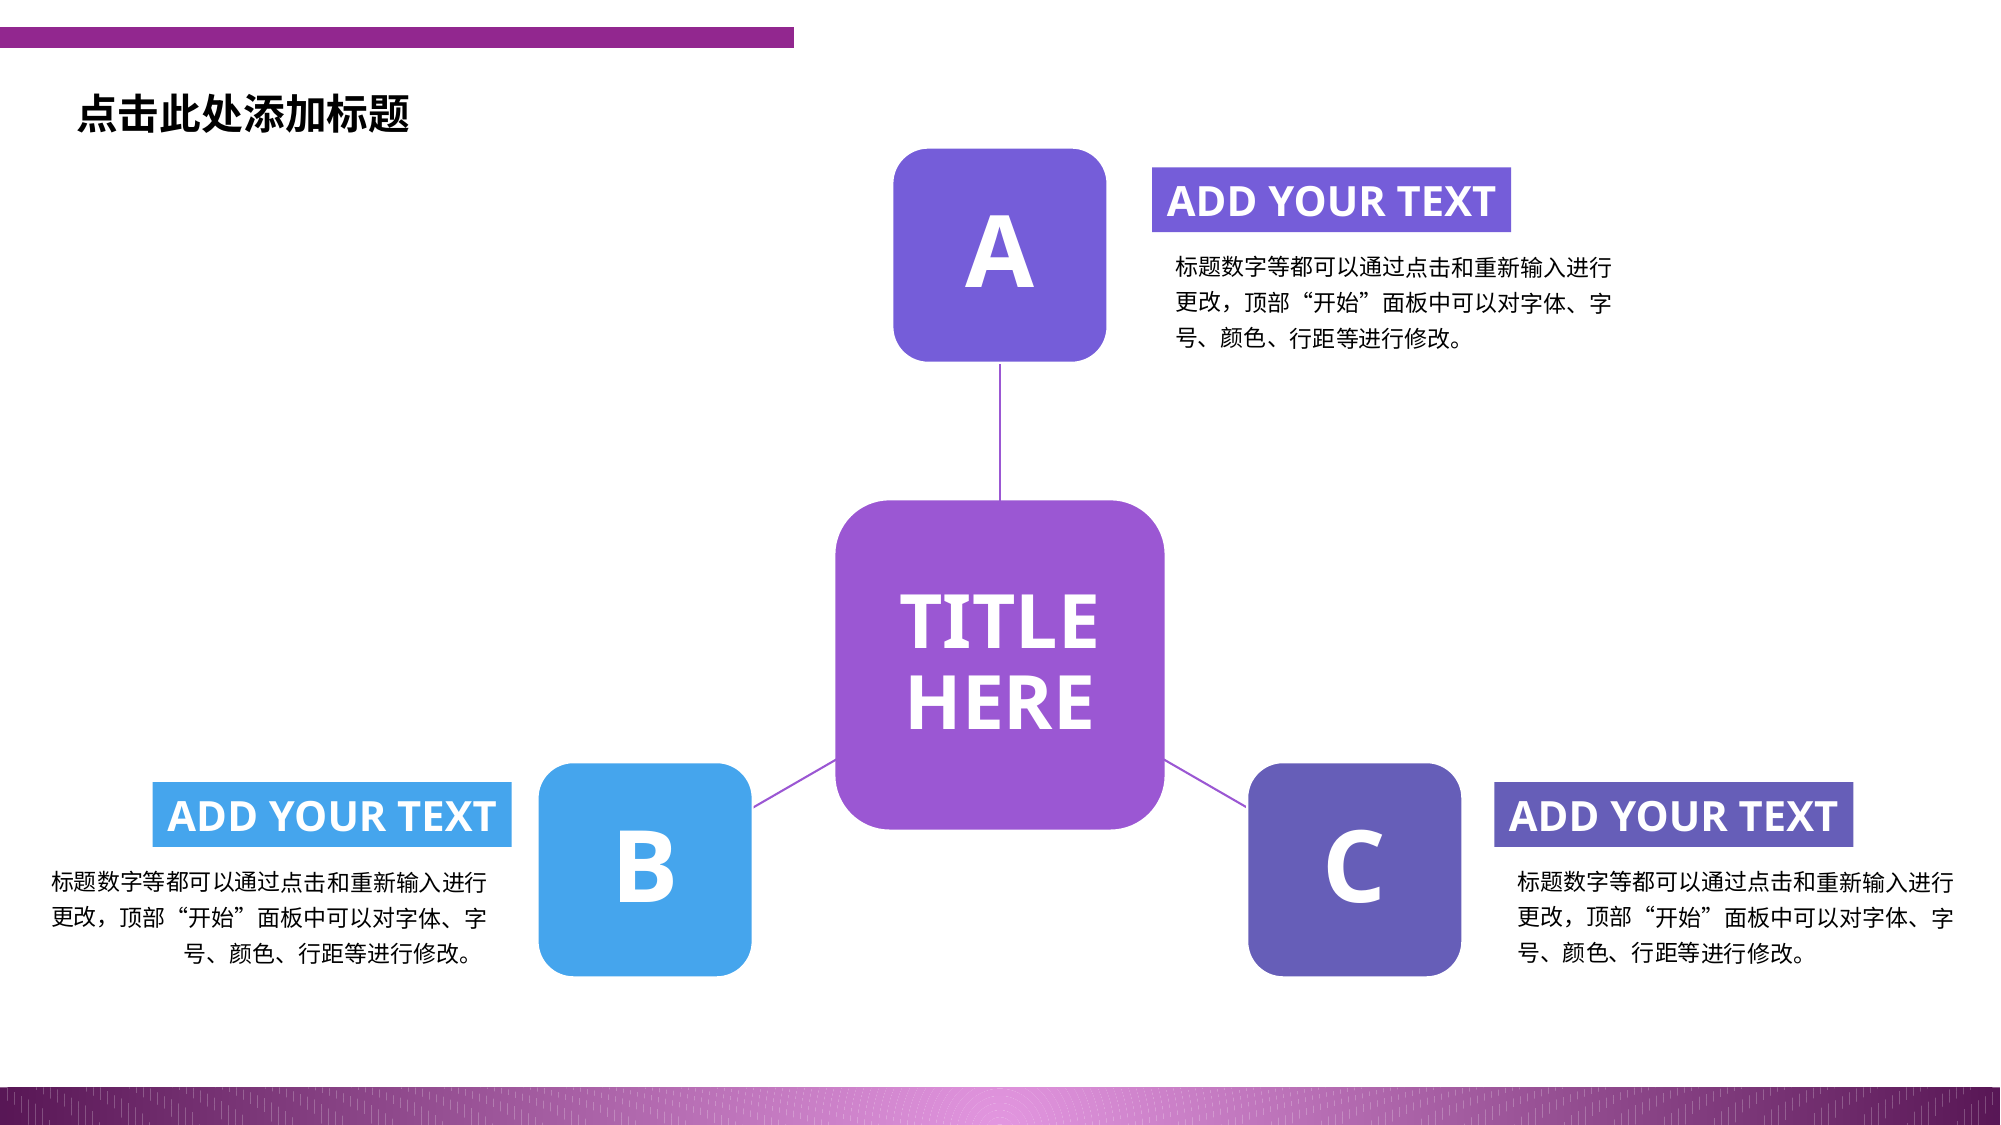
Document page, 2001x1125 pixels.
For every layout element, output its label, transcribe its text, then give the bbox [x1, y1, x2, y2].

text_box 标题数字等都可以通过点击和重新输入进行更改，顶部“开始”面板中可以对字体、字号、颜色、行距等进行修改。 [18, 851, 504, 976]
text_box ADD YOUR TEXT [1152, 167, 1512, 233]
text_box TITLE HERE [833, 498, 1167, 832]
list 点击此处添加标题 [60, 72, 795, 161]
text_box [754, 741, 868, 809]
text_box C [1246, 761, 1464, 979]
text_box [1132, 740, 1246, 809]
text_box B [536, 761, 754, 979]
text_box ADD YOUR TEXT [152, 782, 512, 847]
text_box ADD YOUR TEXT [1494, 782, 1854, 847]
text_box 标题数字等都可以通过点击和重新输入进行更改，顶部“开始”面板中可以对字体、字号、颜色、行距等进行修改。 [1160, 236, 1646, 361]
text_box A [891, 146, 1109, 364]
text_box 标题数字等都可以通过点击和重新输入进行更改，顶部“开始”面板中可以对字体、字号、颜色、行距等进行修改。 [1502, 851, 1988, 976]
